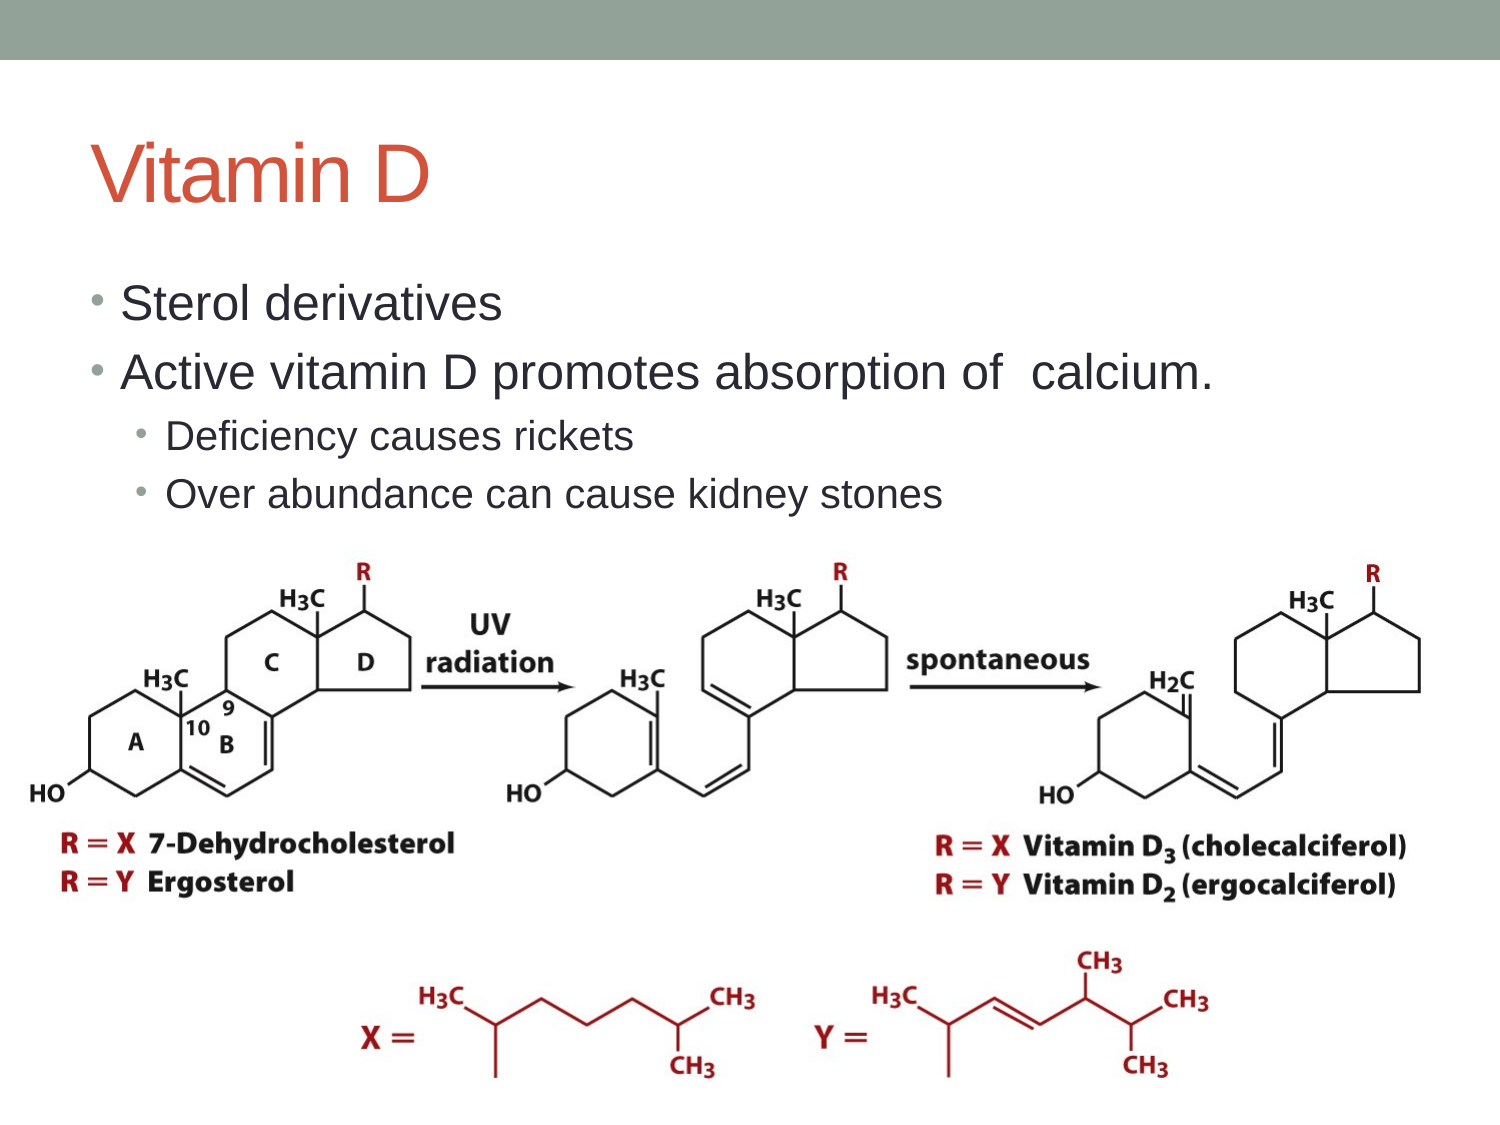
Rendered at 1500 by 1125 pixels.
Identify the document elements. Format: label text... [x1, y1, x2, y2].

title Vitamin D [75, 87, 1425, 250]
picture [24, 549, 1425, 1084]
list Sterol derivatives Active vitamin D promotes absorption of calcium. Deficiency causes rickets Over abundance can cause kidney stones [75, 262, 1425, 538]
